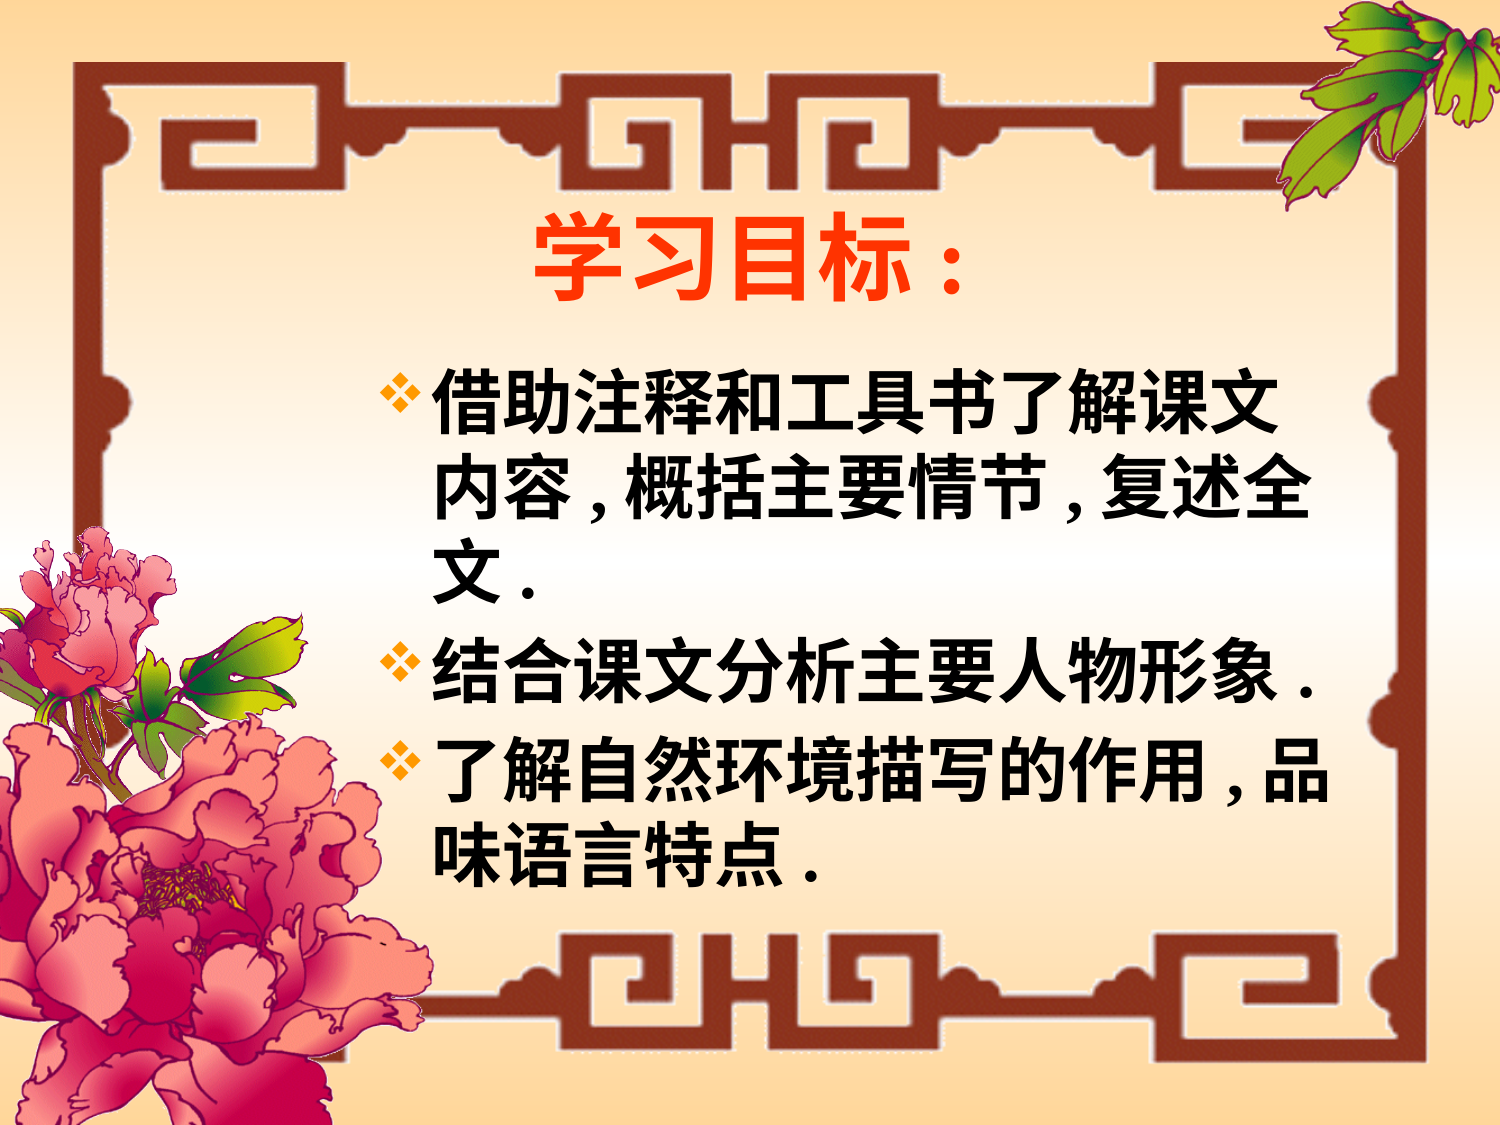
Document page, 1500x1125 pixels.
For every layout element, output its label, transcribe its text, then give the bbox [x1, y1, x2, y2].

title 学习目标: [112, 160, 1388, 349]
list 借助注释和工具书了解课文内容,概括主要情节,复述全文. 结合课文分析主要人物形象. 了解自然环境描写的作用,品味语言特点. [360, 350, 1352, 1025]
slide_number [1074, 1025, 1388, 1100]
picture [0, 0, 1500, 1125]
